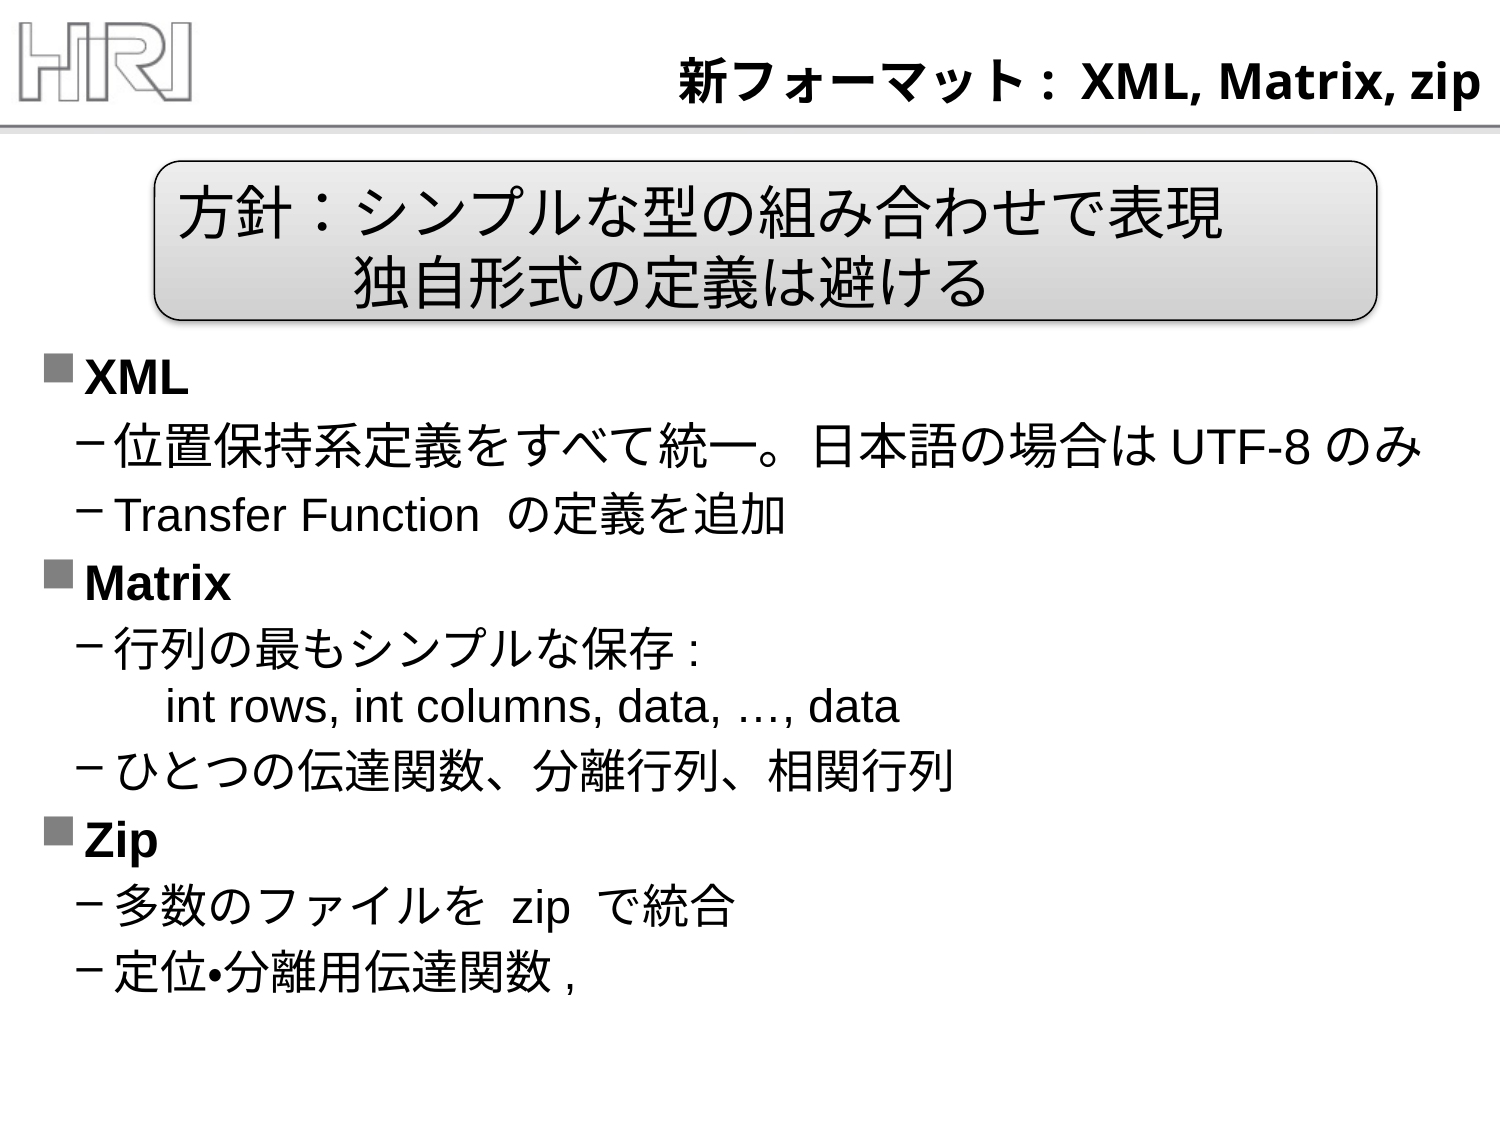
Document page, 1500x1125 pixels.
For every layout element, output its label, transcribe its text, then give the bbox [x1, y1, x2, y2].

text_box 方針：シンプルな型の組み合わせで表現 独自形式の定義は避ける [153, 160, 1378, 321]
list XML 位置保持系定義をすべて統一。日本語の場合はUTF-8のみ Transfer Function の定義を追加 Matrix 行列の最もシンプルな保存: int rows, int columns, data, …, data ひとつの伝達関数、分離行列、相関行列 Zip 多数のファイルを zip で統合 定位・分離用伝達関数, [17, 344, 1483, 1095]
picture [0, 0, 1500, 134]
title 新フォーマット: XML, Matrix, zip [300, 0, 1483, 126]
